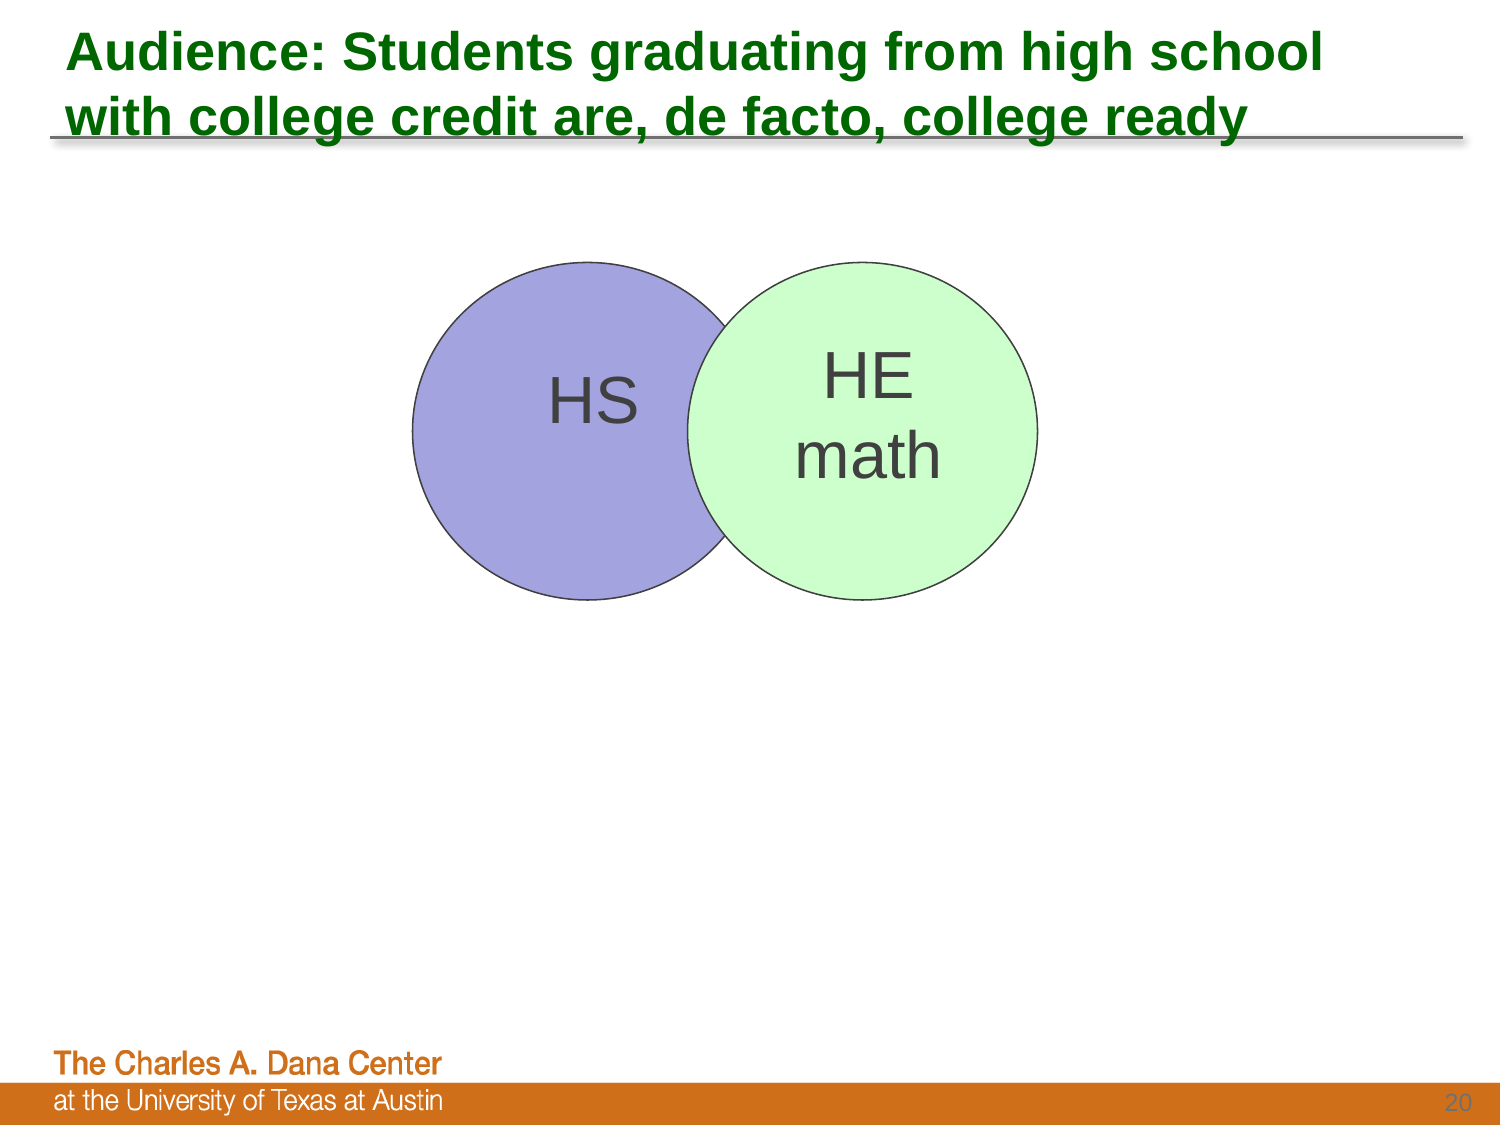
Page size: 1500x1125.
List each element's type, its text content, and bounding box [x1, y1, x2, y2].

text_box [688, 262, 1038, 601]
picture [0, 1050, 1500, 1125]
text_box HE math [774, 324, 963, 500]
slide_number 20 [1412, 1078, 1488, 1117]
text_box [412, 262, 725, 601]
title Audience: Students graduating from high school with college credit are, de facto, college ready [50, 37, 1463, 125]
text_box HS [487, 349, 700, 445]
